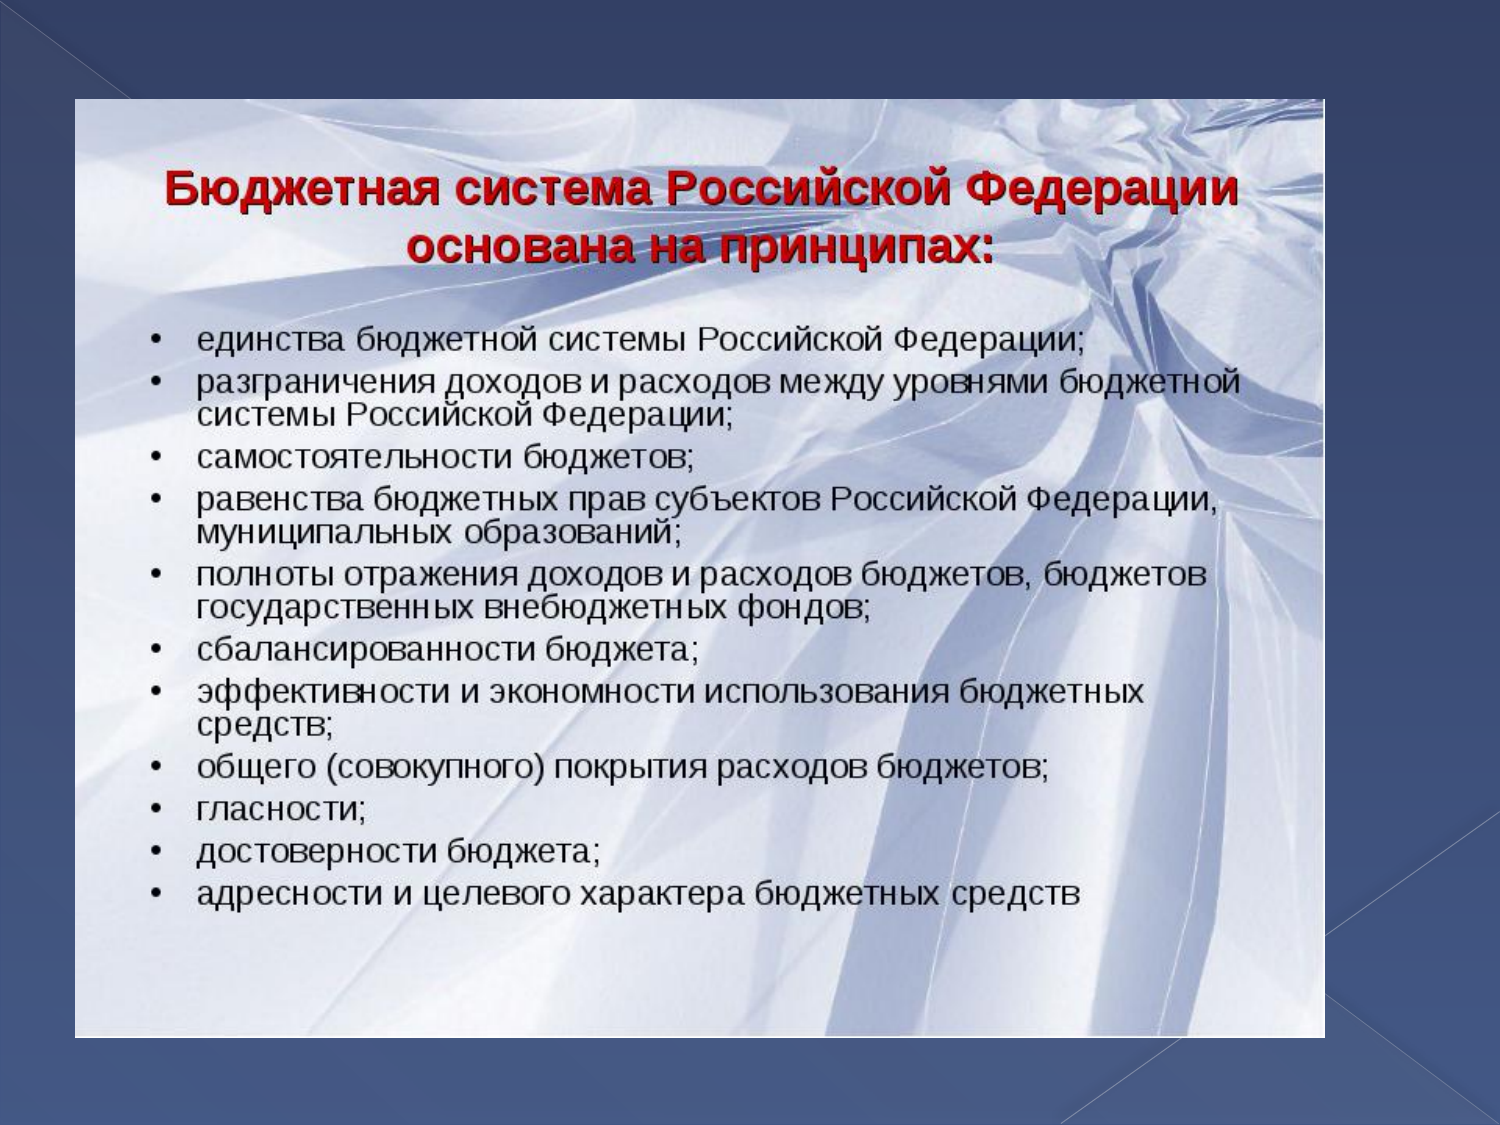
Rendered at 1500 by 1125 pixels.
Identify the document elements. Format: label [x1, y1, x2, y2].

picture [74, 99, 1326, 1038]
